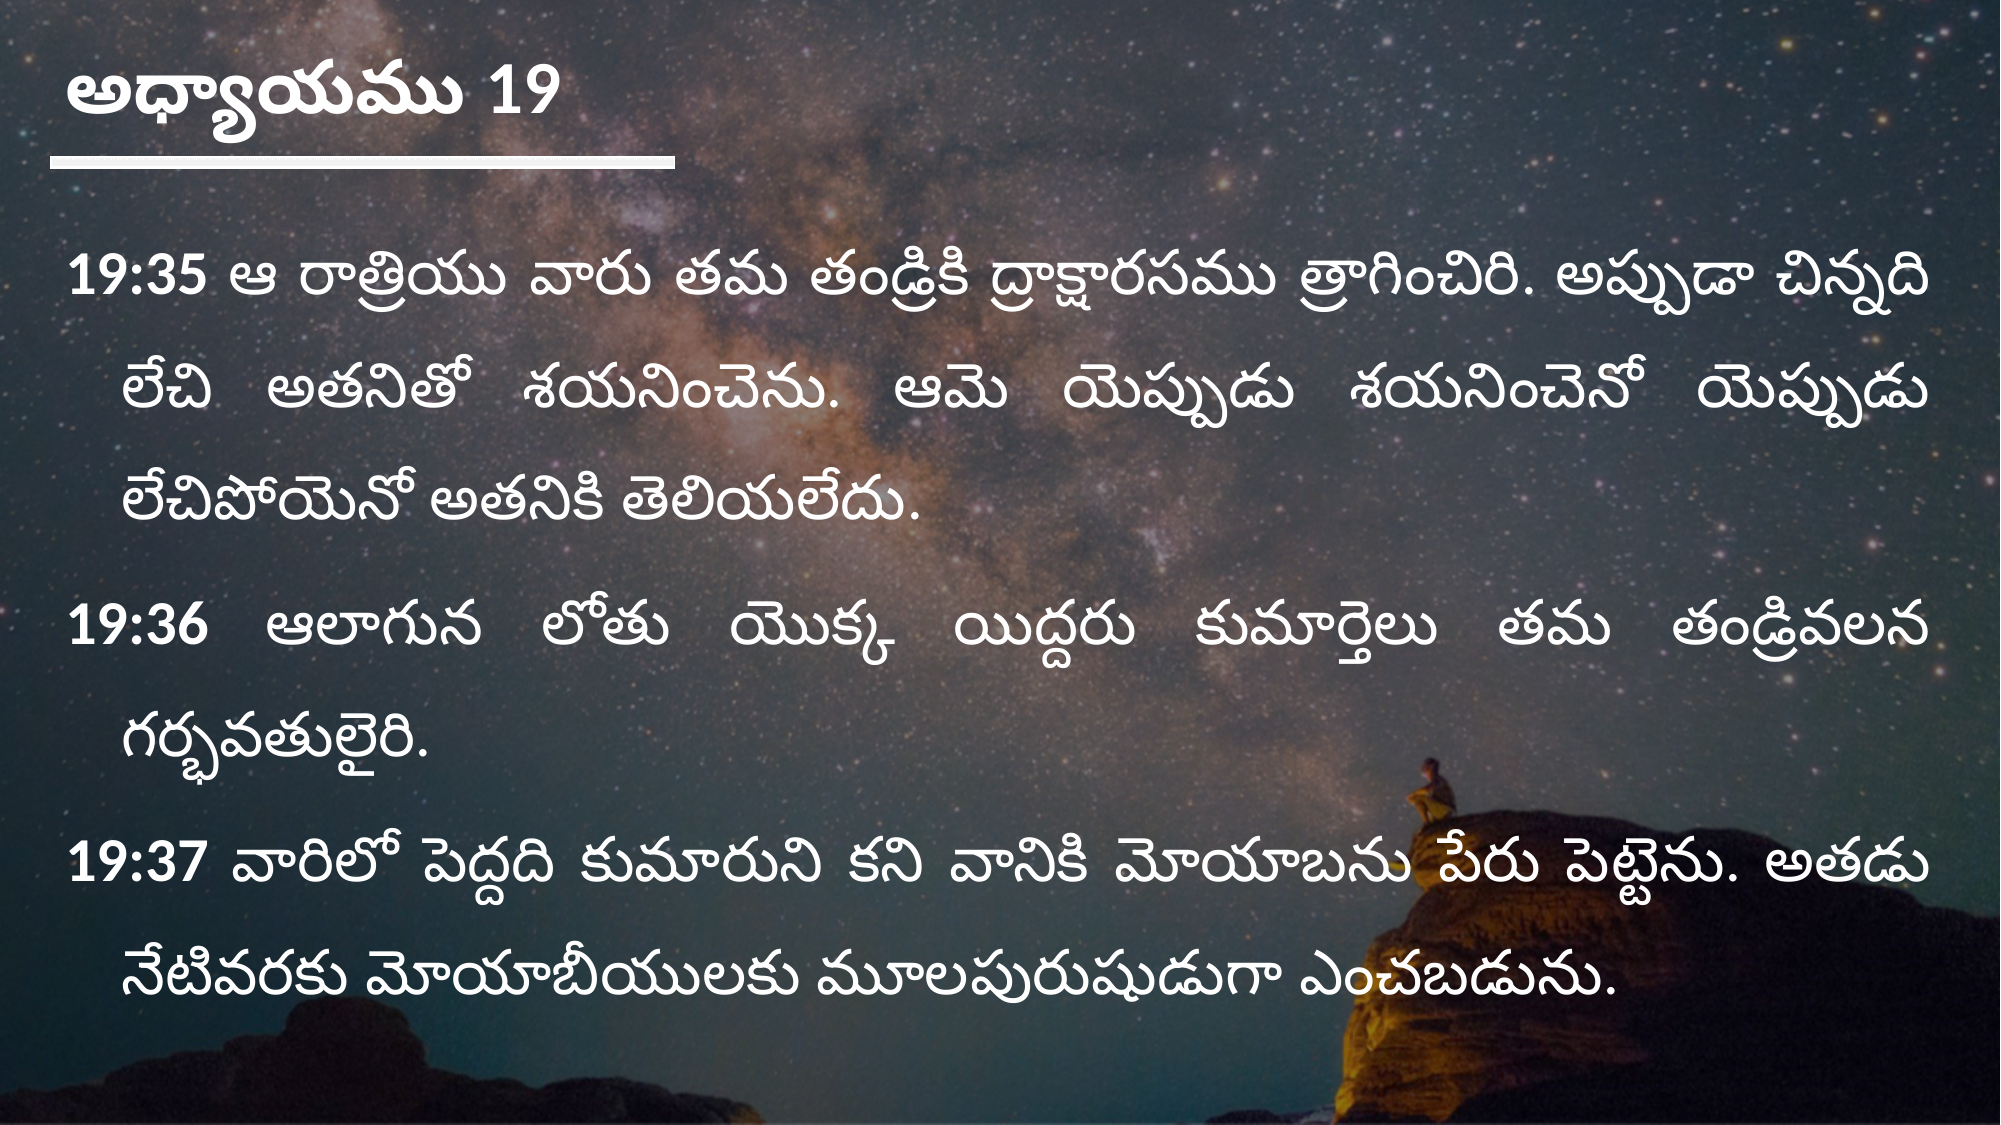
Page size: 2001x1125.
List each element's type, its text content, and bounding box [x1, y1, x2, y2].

title అధ్యాయము 19 [50, 0, 1925, 167]
list 19:35 ఆ రాత్రియు వారు తమ తండ్రికి ద్రాక్షారసము త్రాగించిరి. అప్పుడా చిన్నది లేచి అతనితో శయనించెను. ఆమె యెప్పుడు శయనించెనో యెప్పుడు లేచిపోయెనో అతనికి తెలియలేదు. 19:36 ఆలాగున లోతు యొక్క యిద్దరు కుమార్తెలు తమ తండ్రివలన గర్భవతులైరి. 19:37 వారిలో పెద్దది కుమారుని కని వానికి మోయాబను పేరు పెట్టెను. అతడు నేటివరకు మోయాబీయులకు మూలపురుషుడుగా ఎంచబడును. [50, 187, 1946, 1063]
picture [0, 0, 2000, 1125]
